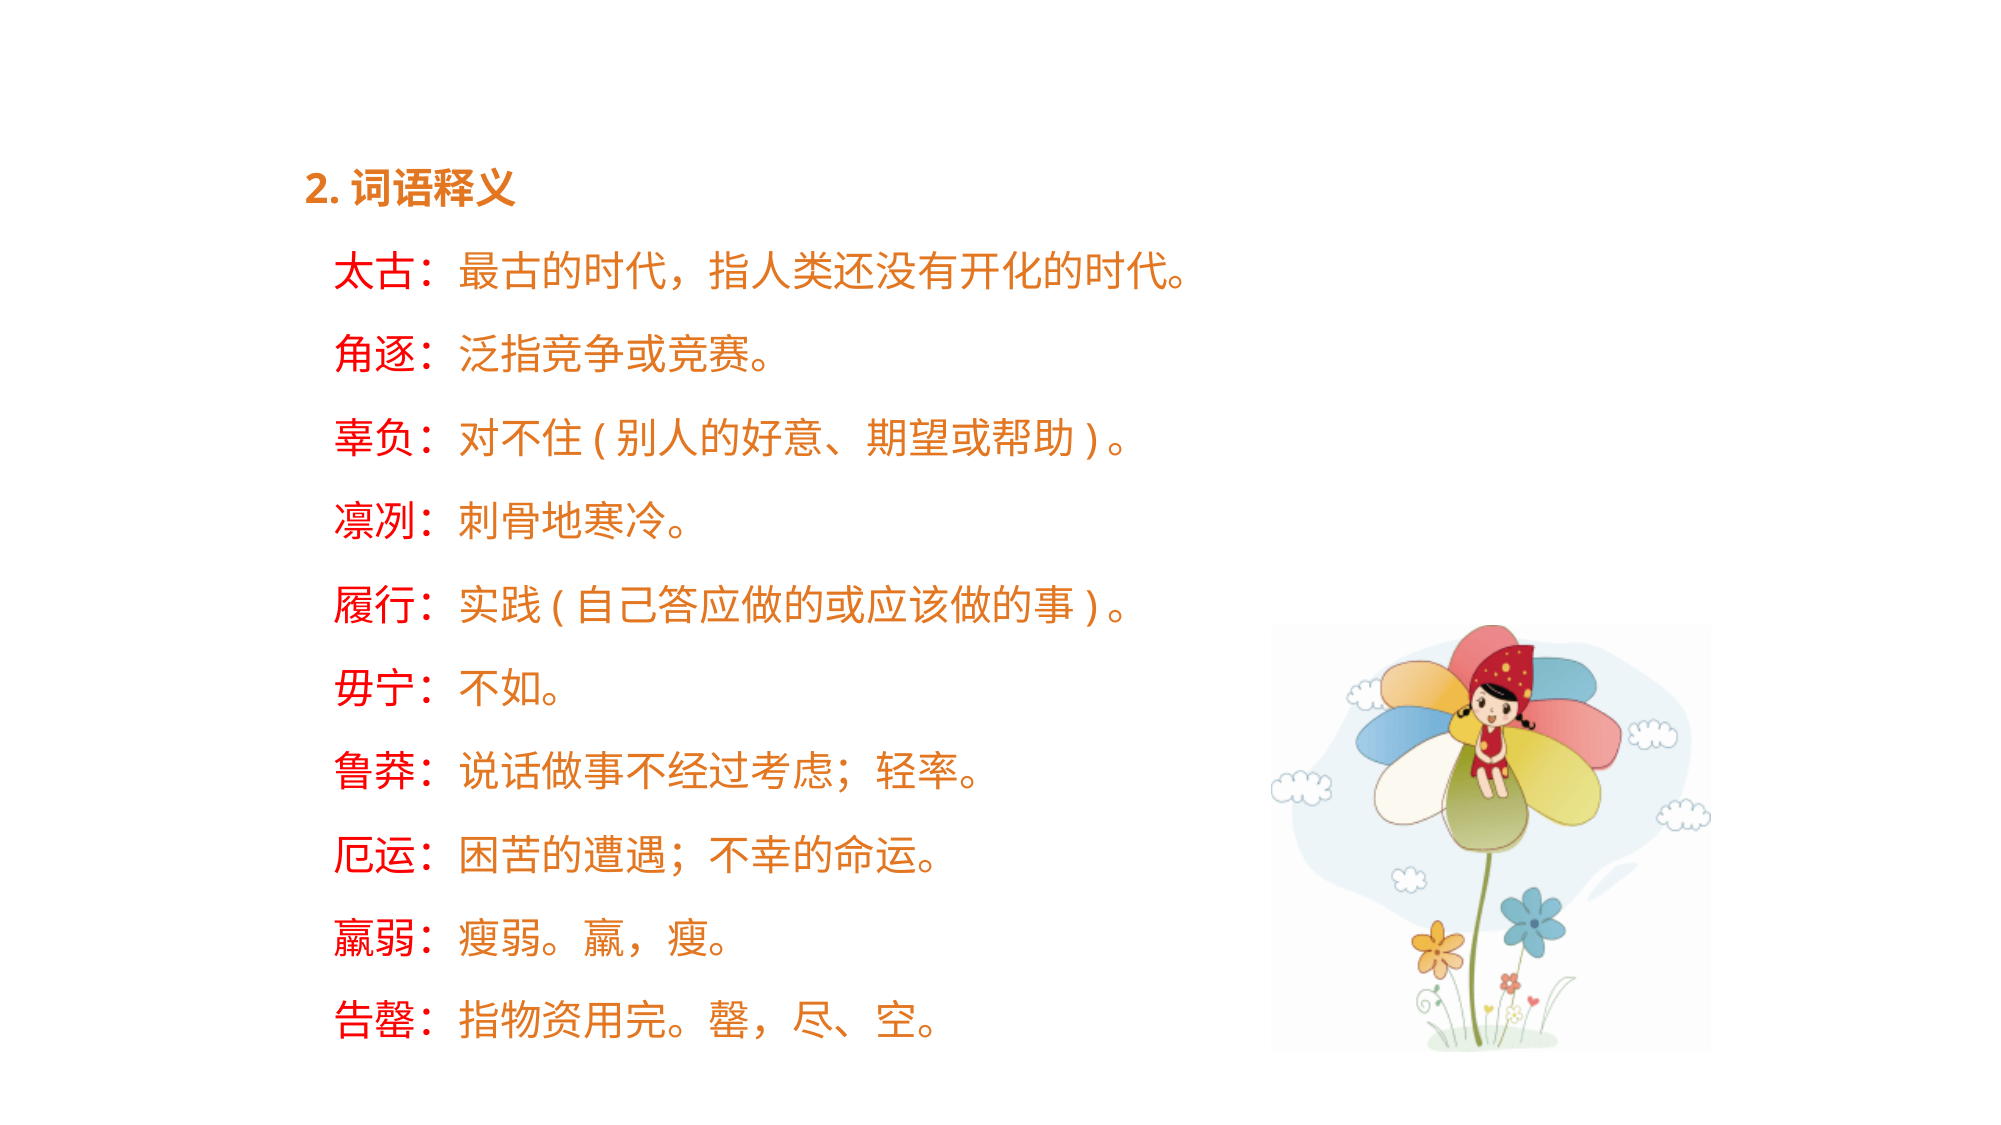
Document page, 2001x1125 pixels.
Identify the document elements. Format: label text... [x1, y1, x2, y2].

list 2.词语释义 太古：最古的时代，指人类还没有开化的时代。 角逐：泛指竞争或竞赛。 辜负：对不住(别人的好意、期望或帮助)。 凛冽：刺骨地寒冷。 履行：实践(自己答应做的或应该做的事)。 毋宁：不如。 鲁莽：说话做事不经过考虑；轻率。 厄运：困苦的遭遇；不幸的命运。 羸弱：瘦弱。羸，瘦。 告罄：指物资用完。罄，尽、空。 [289, 120, 1711, 1123]
picture [1271, 625, 1711, 1052]
